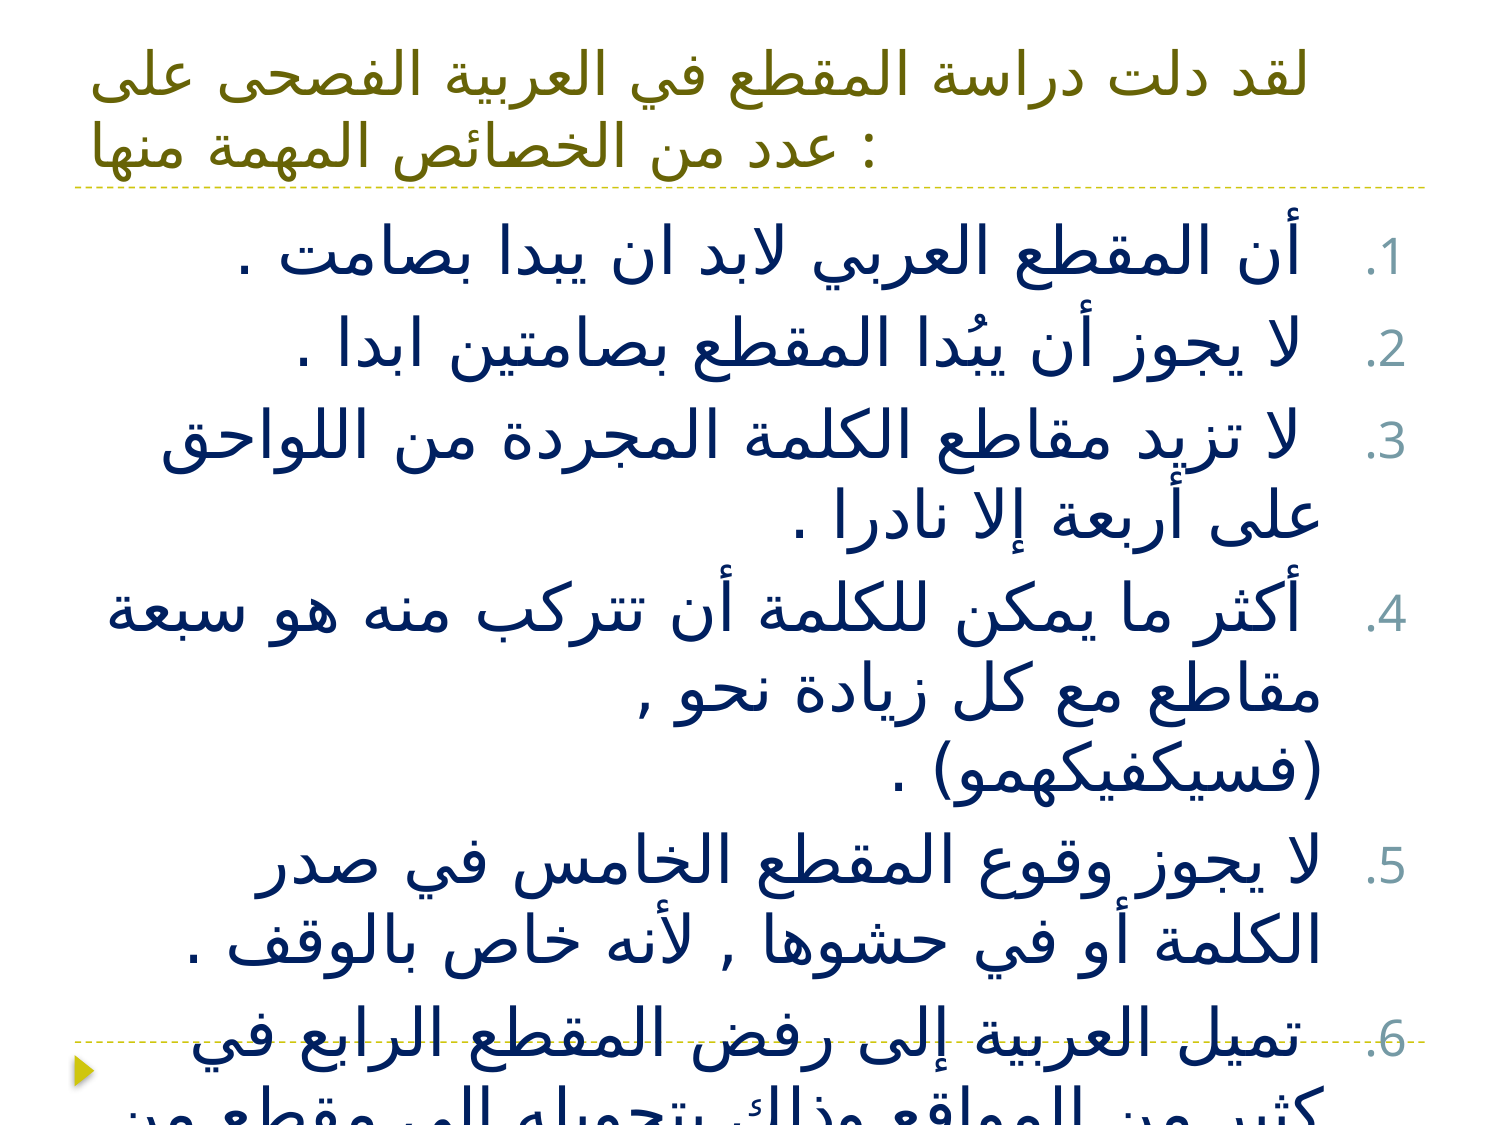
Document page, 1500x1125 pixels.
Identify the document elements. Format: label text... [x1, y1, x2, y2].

title لقد دلت دراسة المقطع في العربية الفصحى على عدد من الخصائص المهمة منها : [75, 24, 1425, 188]
list أن المقطع العربي لابد ان يبدا بصامت . لا يجوز أن يبُدا المقطع بصامتين ابدا . لا تزيد مقاطع الكلمة المجردة من اللواحق على أربعة إلا نادرا . أكثر ما يمكن للكلمة أن تتركب منه هو سبعة مقاطع مع كل زيادة نحو , (فسيكفيكهمو) . لا يجوز وقوع المقطع الخامس في صدر الكلمة أو في حشوها , لأنه خاص بالوقف . تميل العربية إلى رفض المقطع الرابع في كثير من المواقع وذلك بتحويله إلى مقطع من النوع الثالث نحو : لم يقُومْ- لم يقمْ . [75, 200, 1425, 1010]
